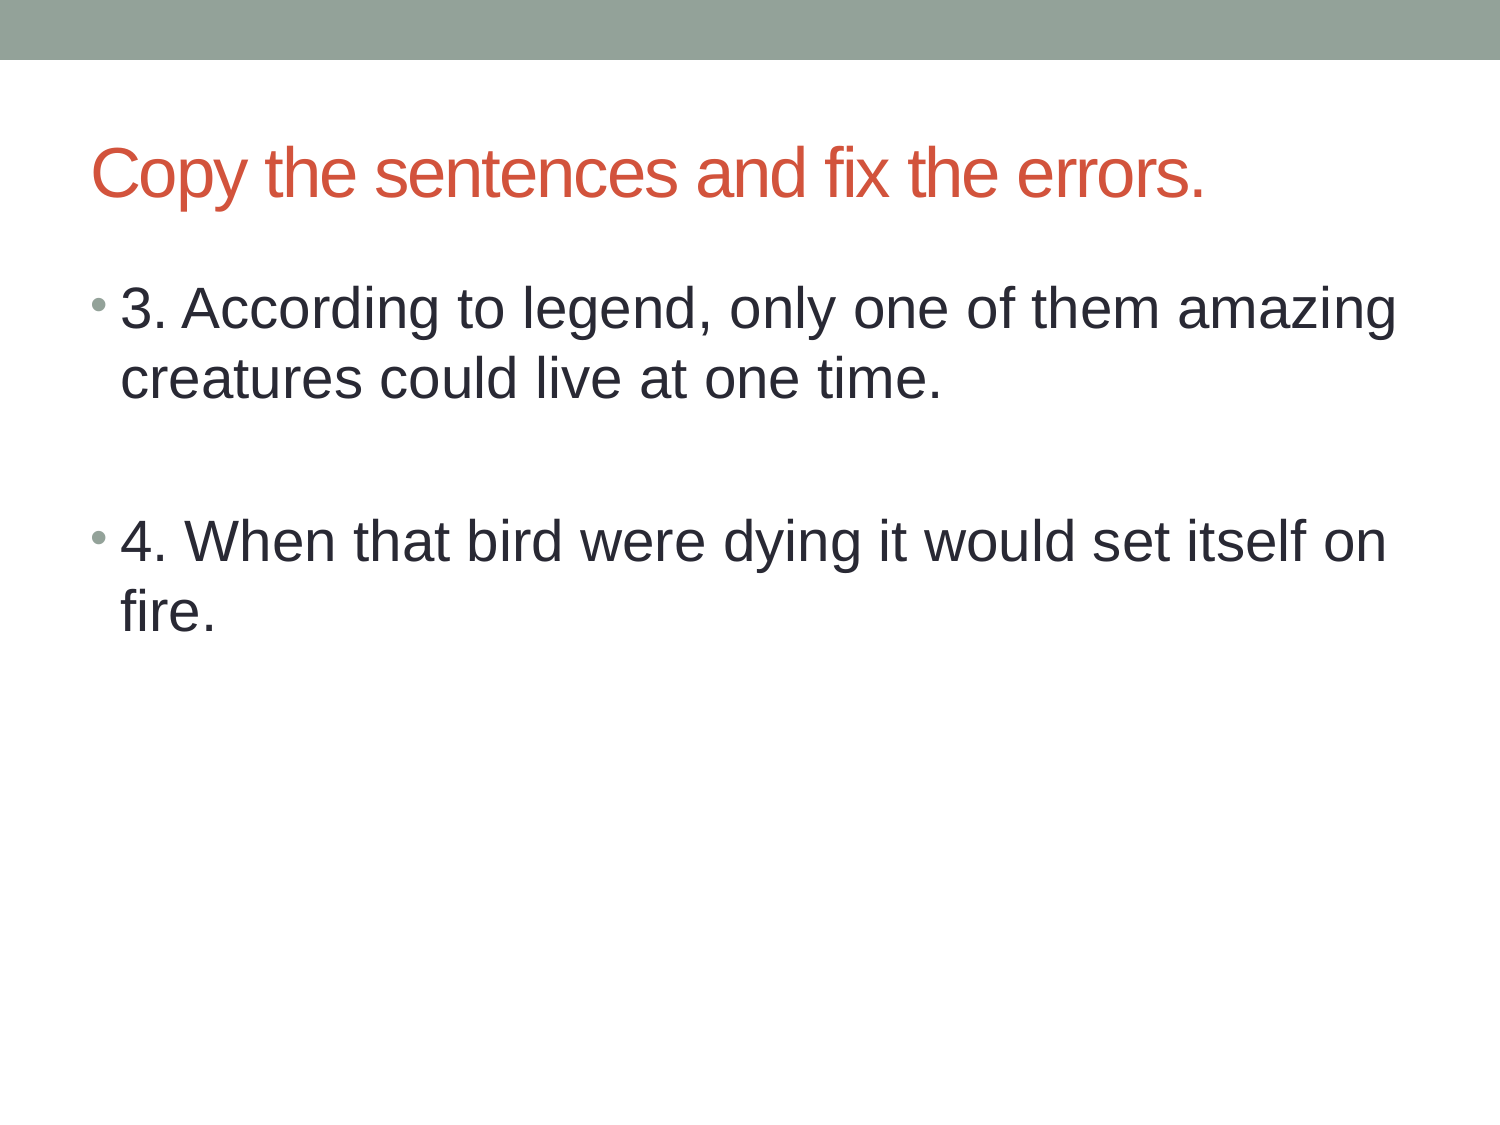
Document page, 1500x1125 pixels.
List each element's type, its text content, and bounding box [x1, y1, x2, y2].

list 3. According to legend, only one of them amazing creatures could live at one time. 4. When that bird were dying it would set itself on fire. [75, 262, 1425, 1063]
title Copy the sentences and fix the errors. [75, 87, 1425, 250]
